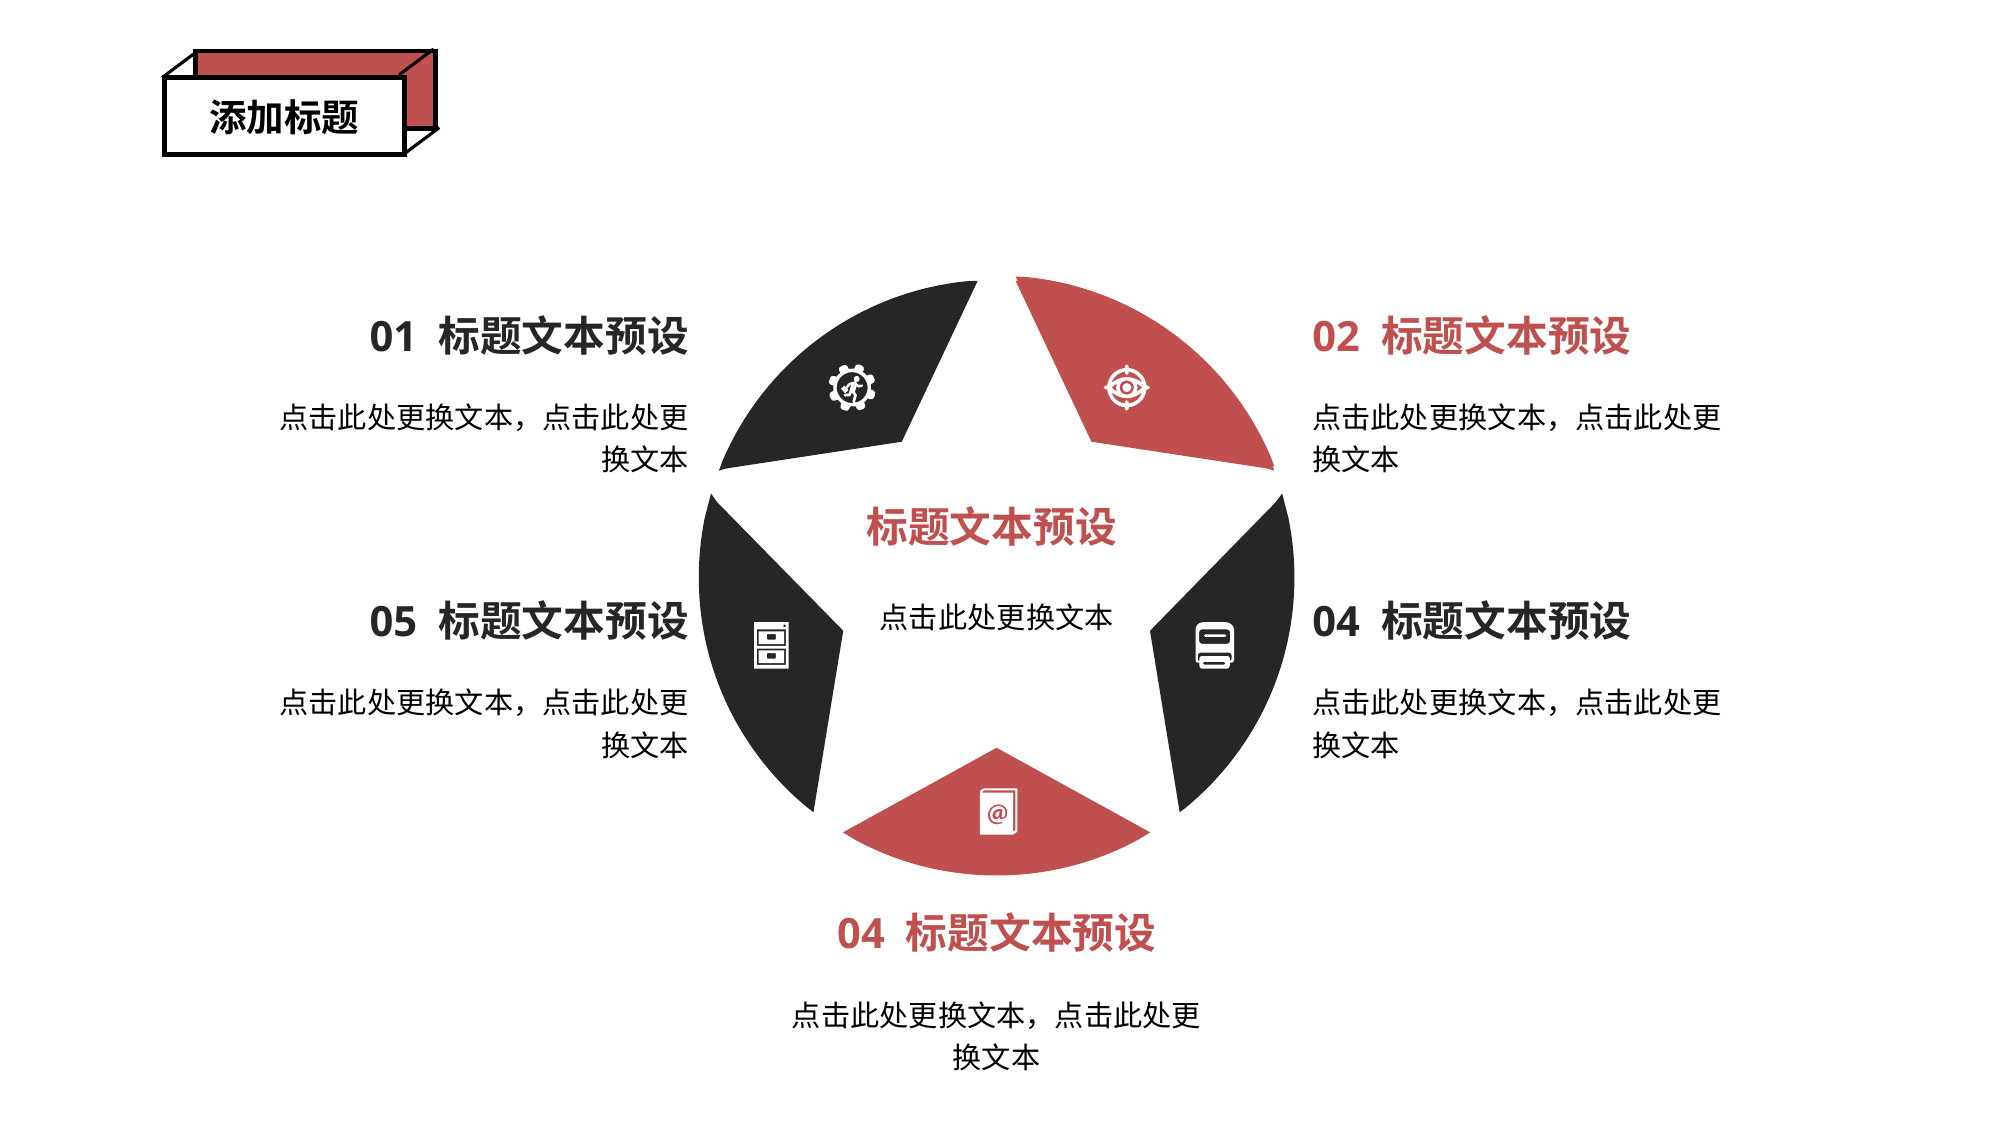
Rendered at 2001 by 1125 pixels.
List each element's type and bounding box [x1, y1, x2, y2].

text_box [162, 48, 440, 155]
text_box [270, 276, 1731, 1084]
